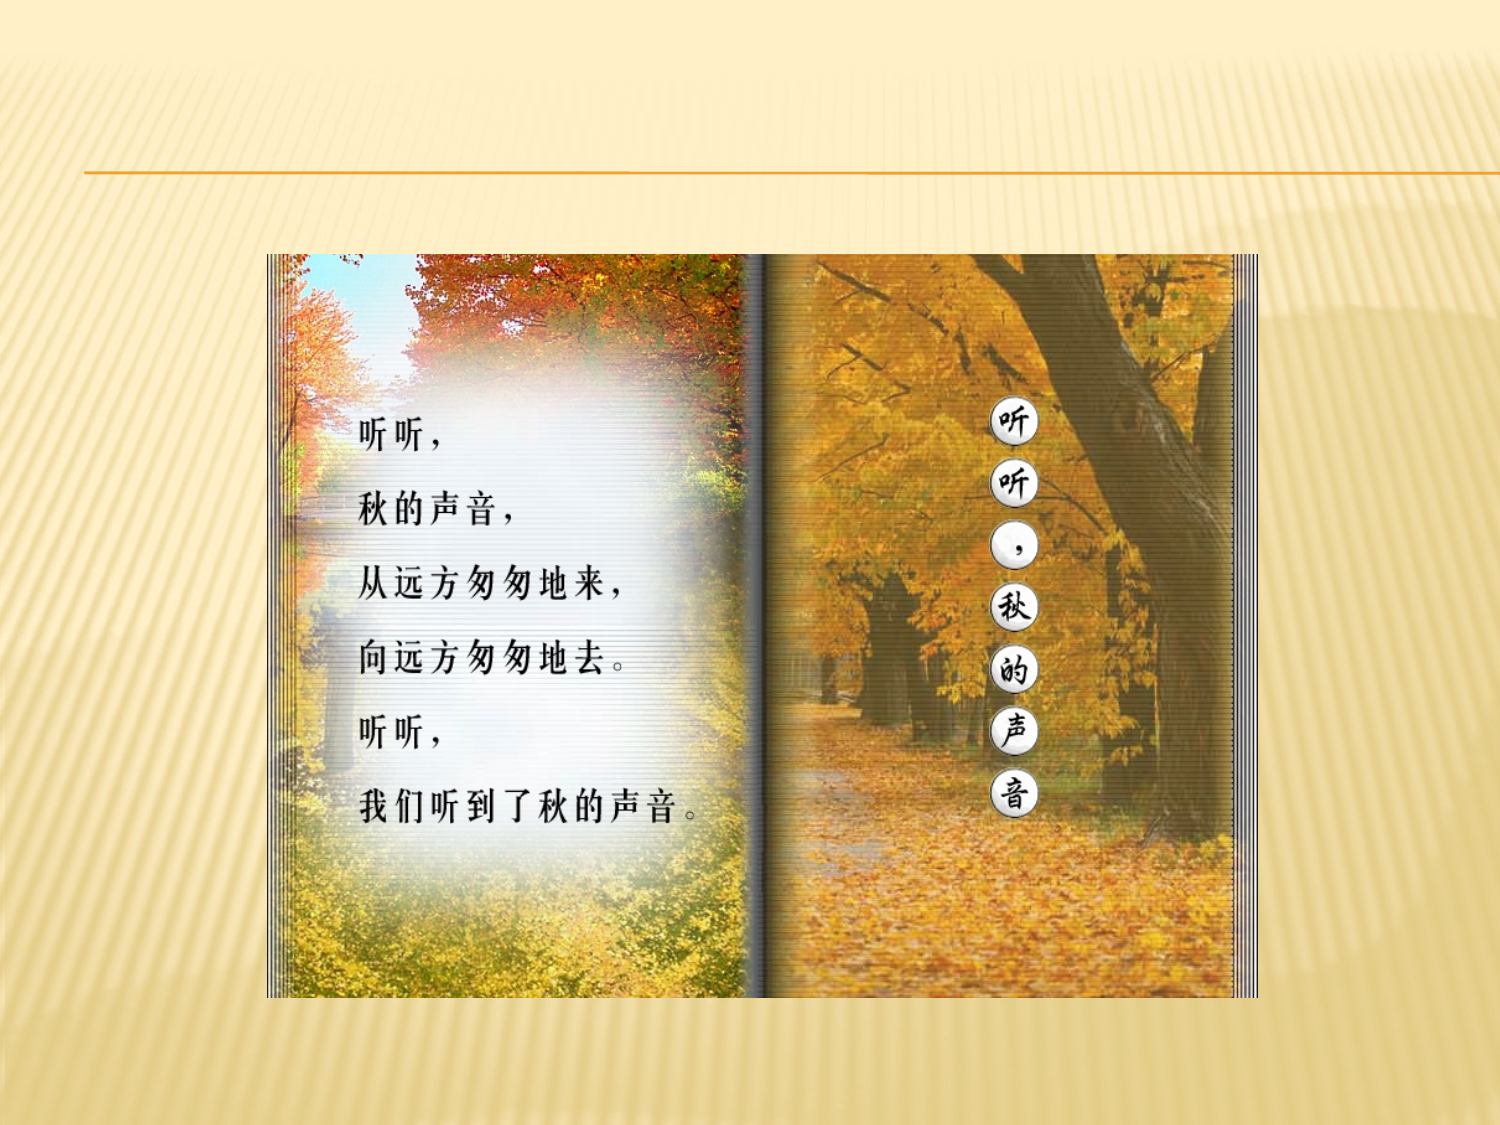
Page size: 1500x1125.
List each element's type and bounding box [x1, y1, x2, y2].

list [267, 254, 1258, 998]
